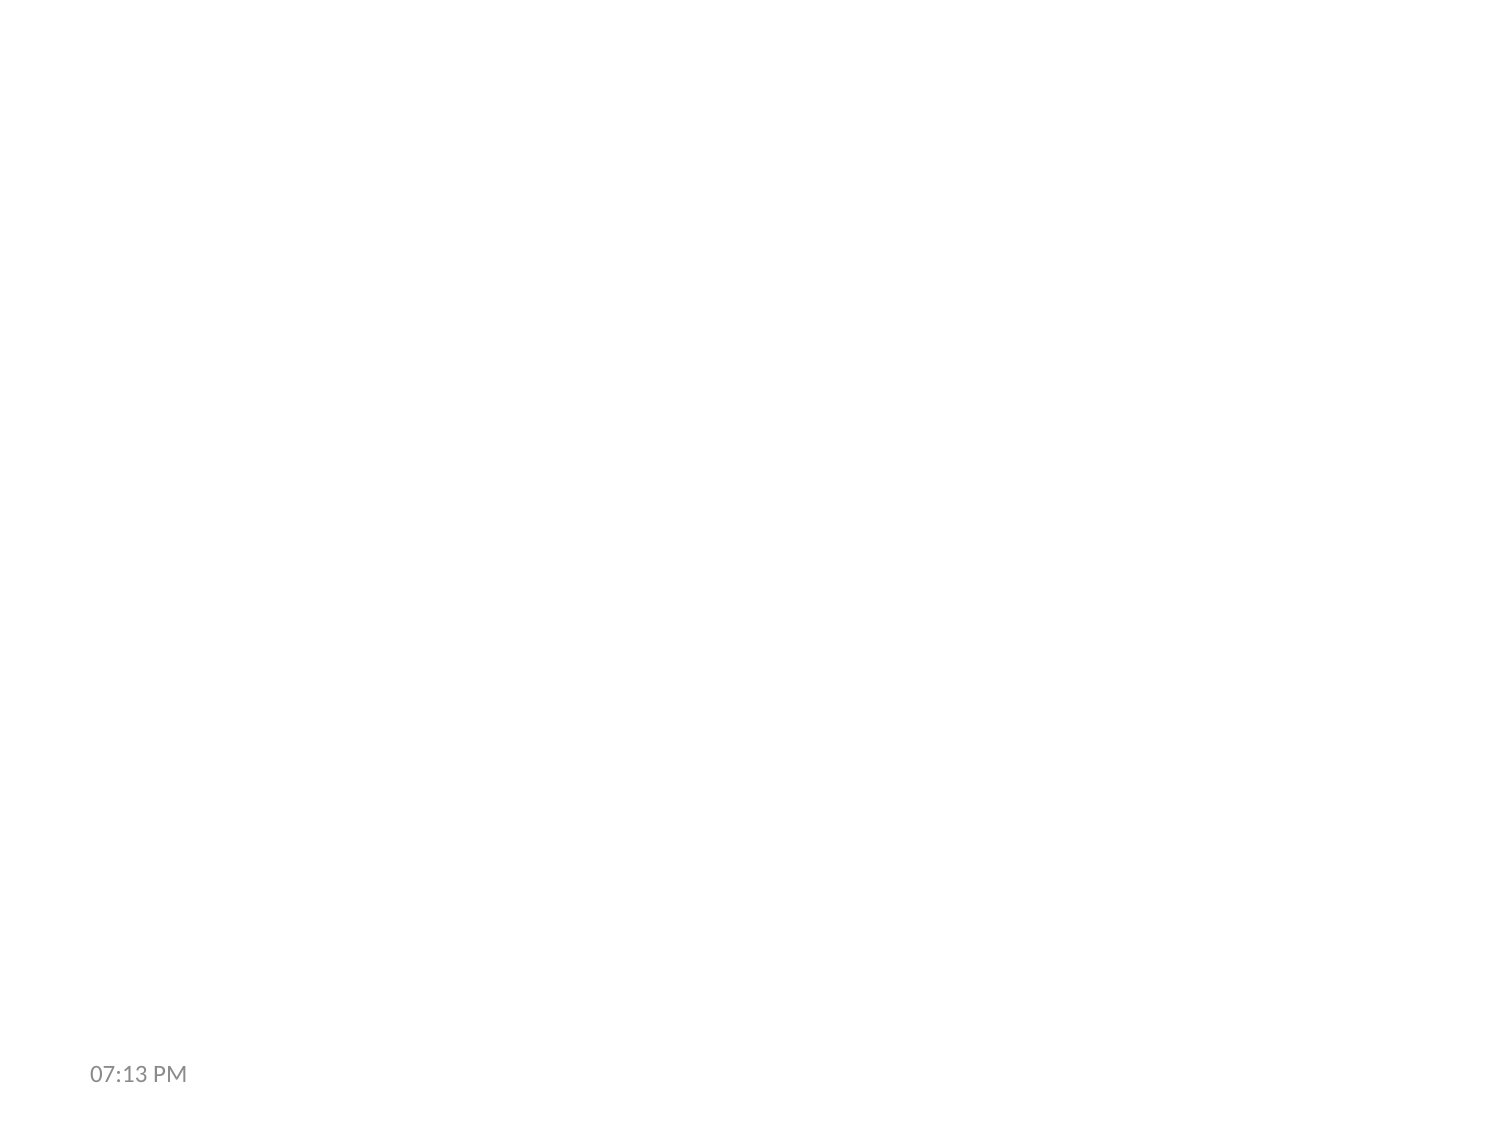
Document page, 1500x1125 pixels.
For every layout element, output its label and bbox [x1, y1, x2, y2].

slide_number [75, 1042, 425, 1103]
